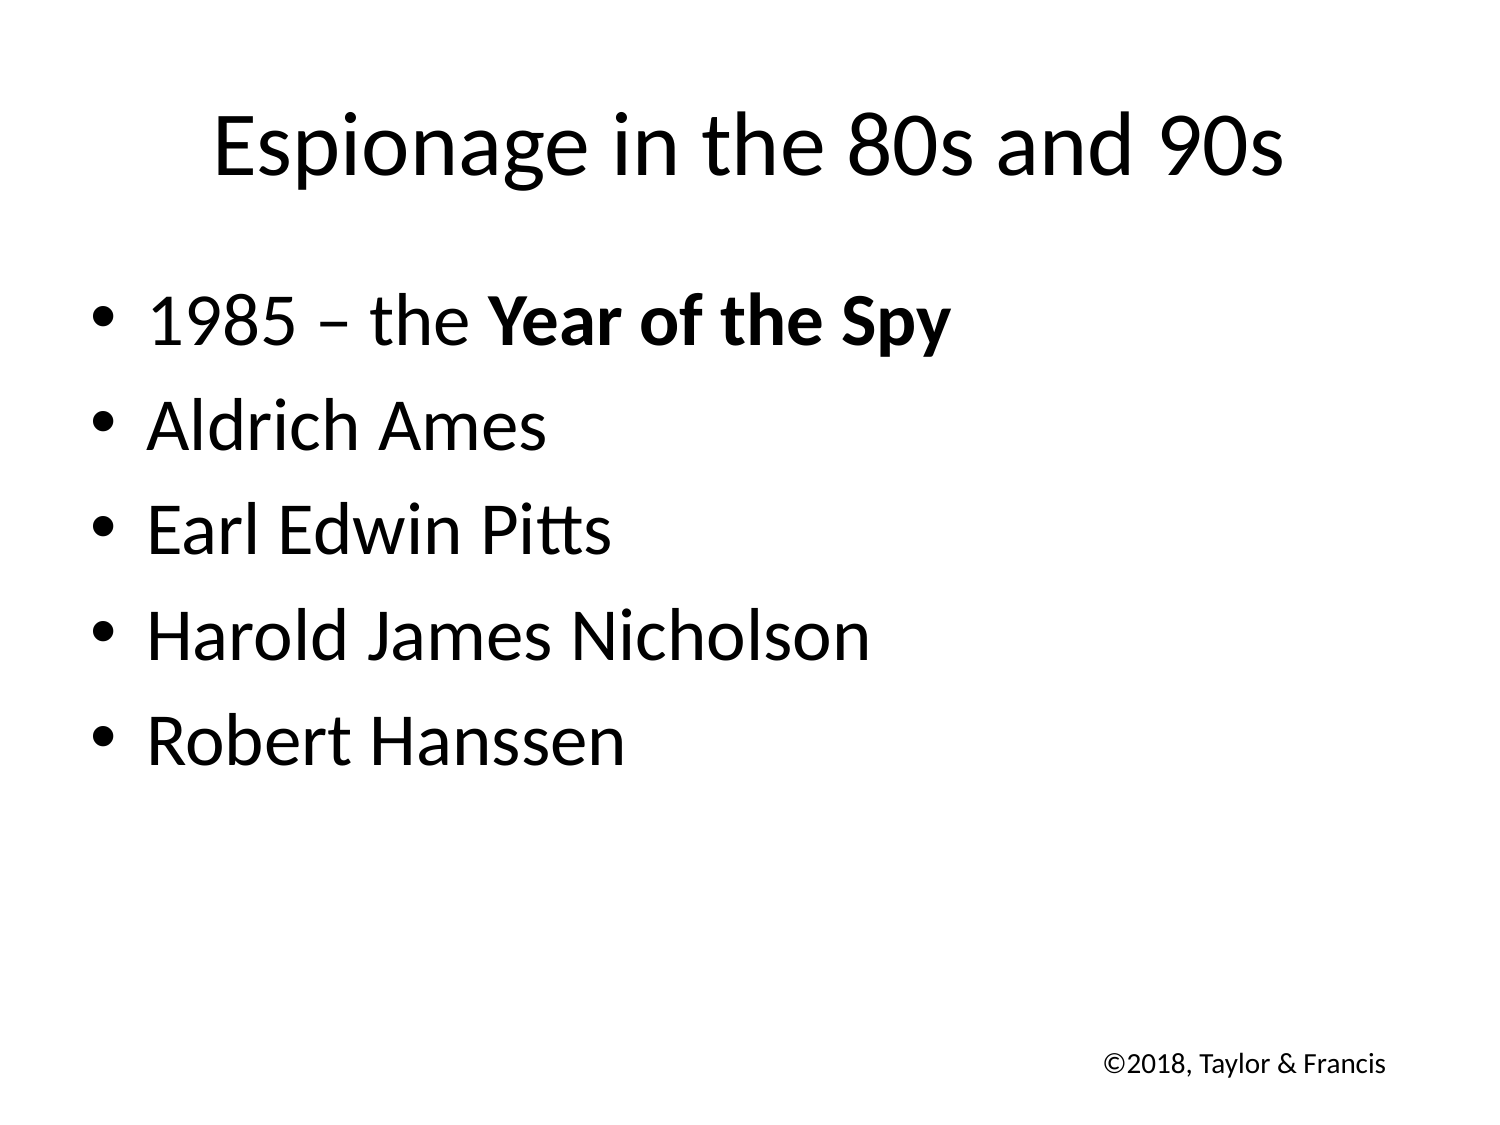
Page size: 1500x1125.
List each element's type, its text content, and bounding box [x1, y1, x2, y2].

text_box ©2018, Taylor & Francis [1087, 1037, 1463, 1082]
list 1985 – the Year of the Spy Aldrich Ames Earl Edwin Pitts Harold James Nicholson Robert Hanssen [75, 262, 1425, 1005]
title Espionage in the 80s and 90s [75, 45, 1425, 233]
